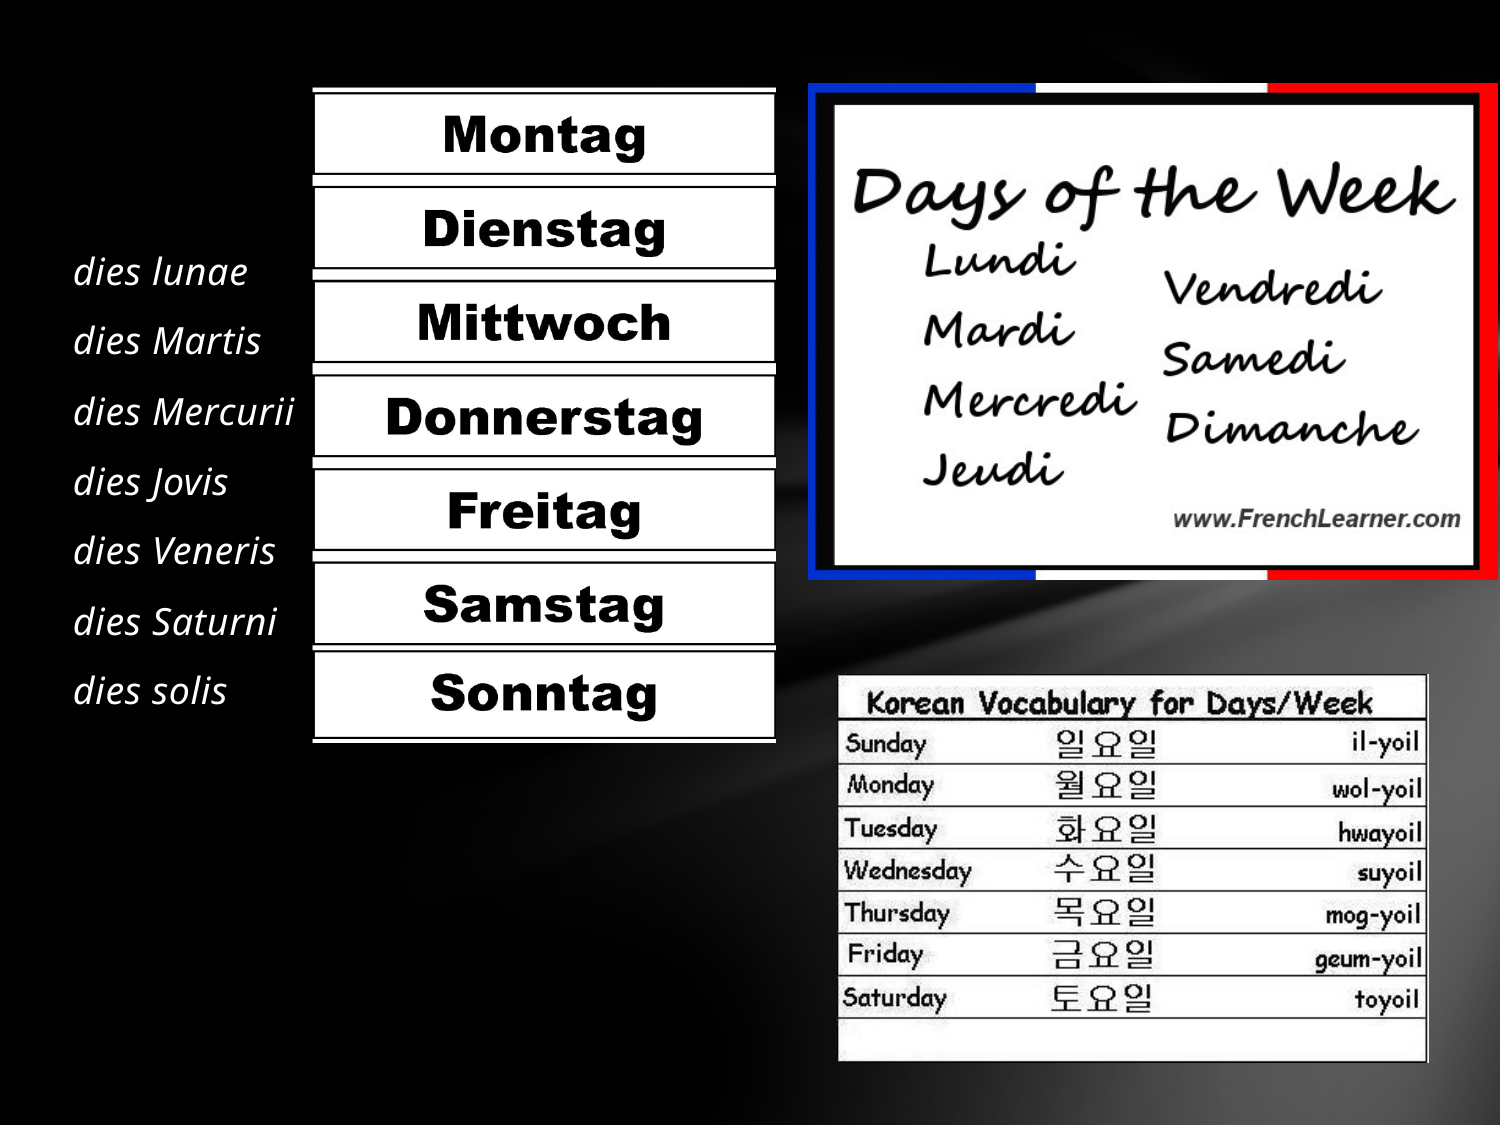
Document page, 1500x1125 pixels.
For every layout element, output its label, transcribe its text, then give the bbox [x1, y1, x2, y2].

picture [312, 87, 777, 744]
picture [837, 674, 1429, 1063]
picture [807, 83, 1499, 580]
list dies lunae dies Martis dies Mercurii dies Jovis dies Veneris dies Saturni dies solis [57, 239, 1318, 1015]
